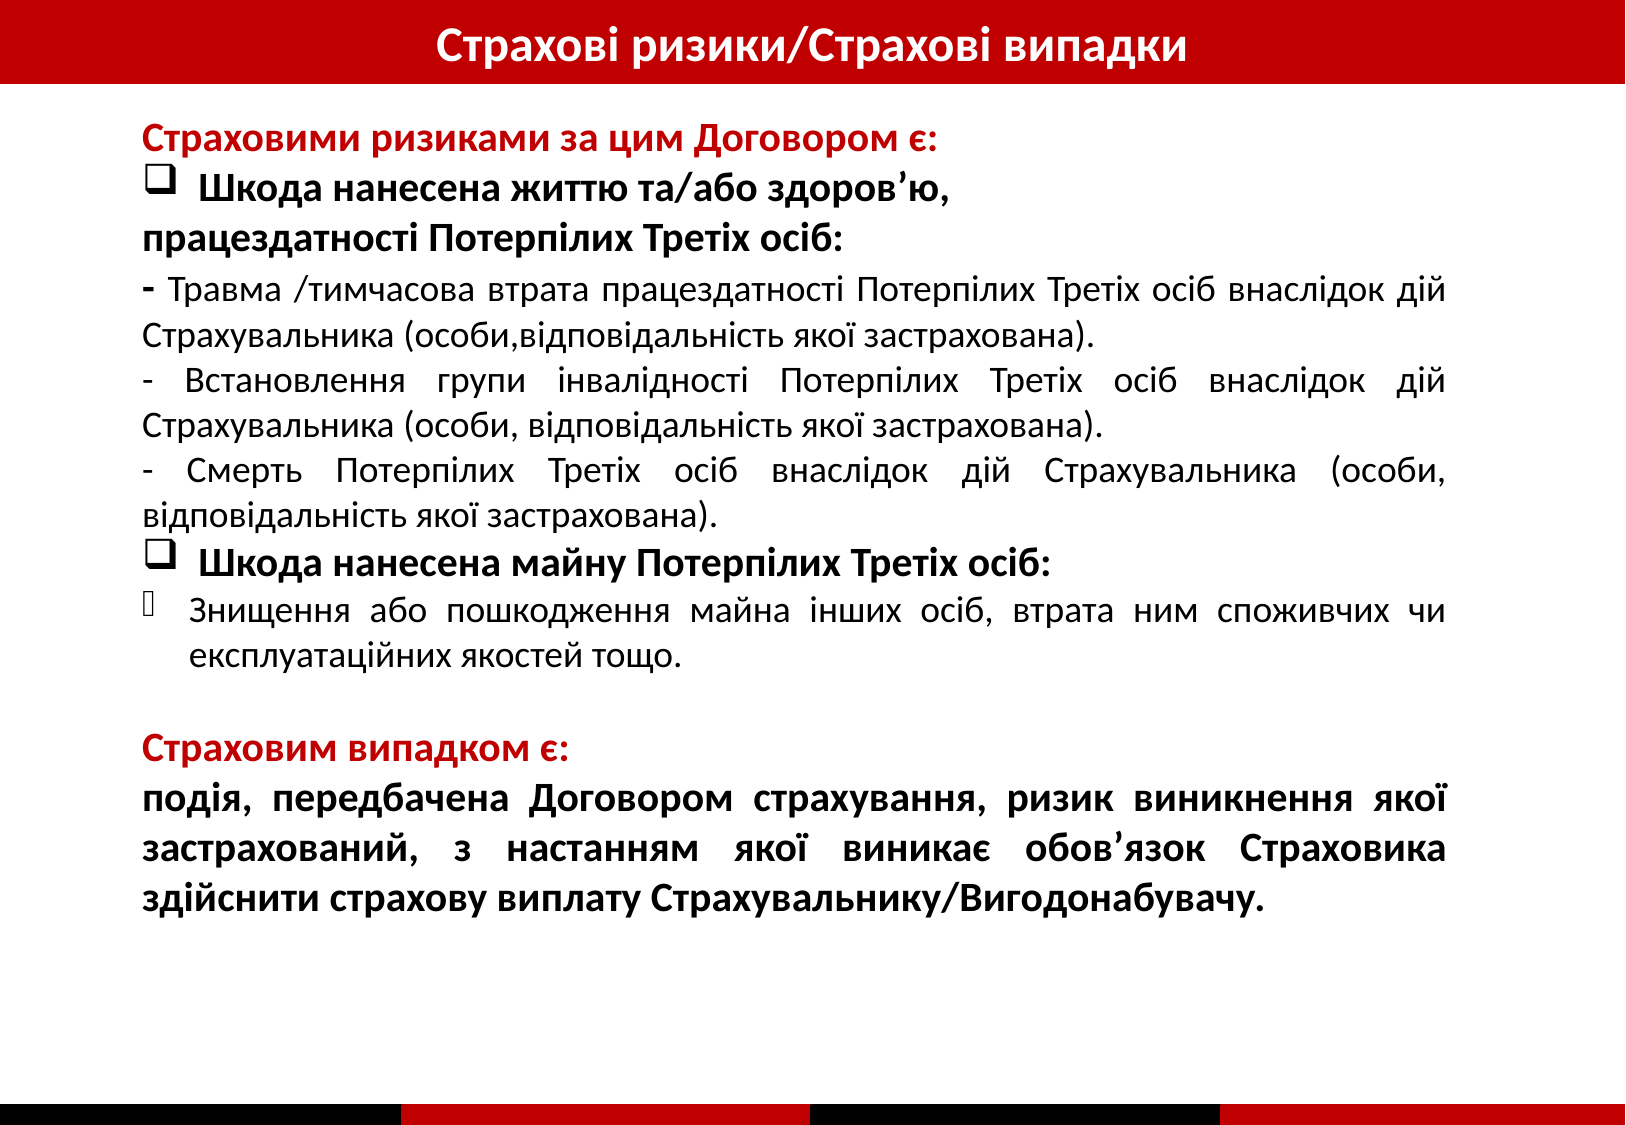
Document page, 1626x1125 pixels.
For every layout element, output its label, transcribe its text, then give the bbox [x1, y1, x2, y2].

text_box Страховими ризиками за цим Договором є: Шкода нанесена життю та/або здоров’ю, працездатності Потерпілих Третіх осіб: - Травма /тимчасова втрата працездатності Потерпілих Третіх осіб внаслідок дій Страхувальника (особи,відповідальність якої застрахована). - Встановлення групи інвалідності Потерпілих Третіх осіб внаслідок дій Страхувальника (особи, відповідальність якої застрахована). - Смерть Потерпілих Третіх осіб внаслідок дій Страхувальника (особи, відповідальність якої застрахована). Шкода нанесена майну Потерпілих Третіх осіб: Знищення або пошкодження майна інших осіб, втрата ним споживчих чи експлуатаційних якостей тощо. Страховим випадком є: подія, передбачена Договором страхування, ризик виникнення якої застрахований, з настанням якої виникає обов’язок Страховика здійснити страхову виплату Страхувальнику/Вигодонабувачу. [127, 102, 1463, 928]
text_box [1220, 1104, 1625, 1125]
text_box [810, 1104, 1220, 1125]
text_box [401, 1104, 810, 1125]
text_box Страхові ризики/Страхові випадки [0, 0, 1625, 84]
text_box [0, 1104, 401, 1125]
